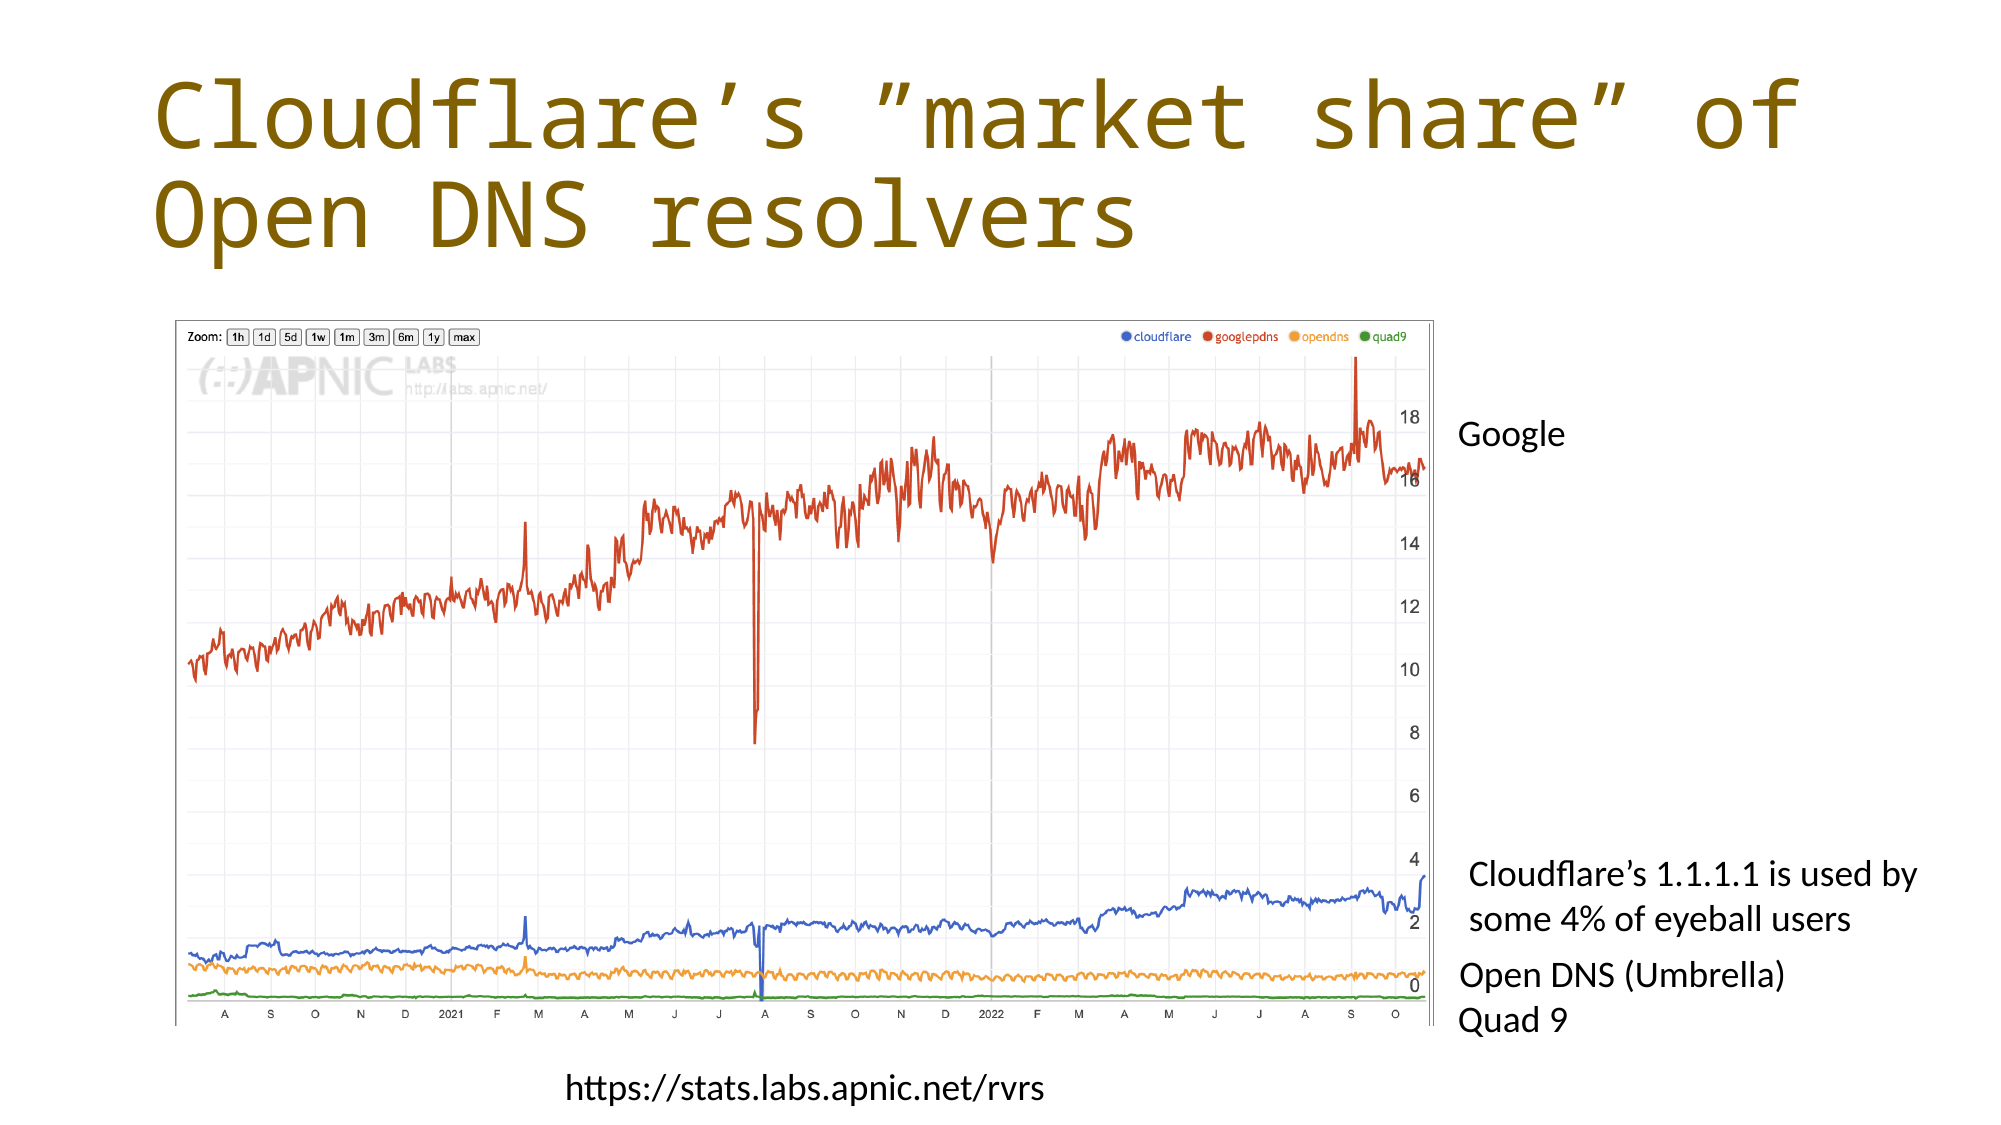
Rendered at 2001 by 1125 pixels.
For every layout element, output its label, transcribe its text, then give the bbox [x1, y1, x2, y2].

text_box https://stats.labs.apnic.net/rvrs [549, 1056, 1061, 1116]
text_box Quad 9 [1443, 987, 1584, 1048]
text_box Google [1443, 401, 1582, 462]
text_box Cloudflare’s 1.1.1.1 is used by some 4% of eyeball users [1453, 841, 1934, 947]
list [167, 311, 1443, 1026]
text_box Open DNS (Umbrella) [1444, 942, 1802, 1002]
title Cloudflare’s ”market share” of Open DNS resolvers [137, 59, 1863, 278]
